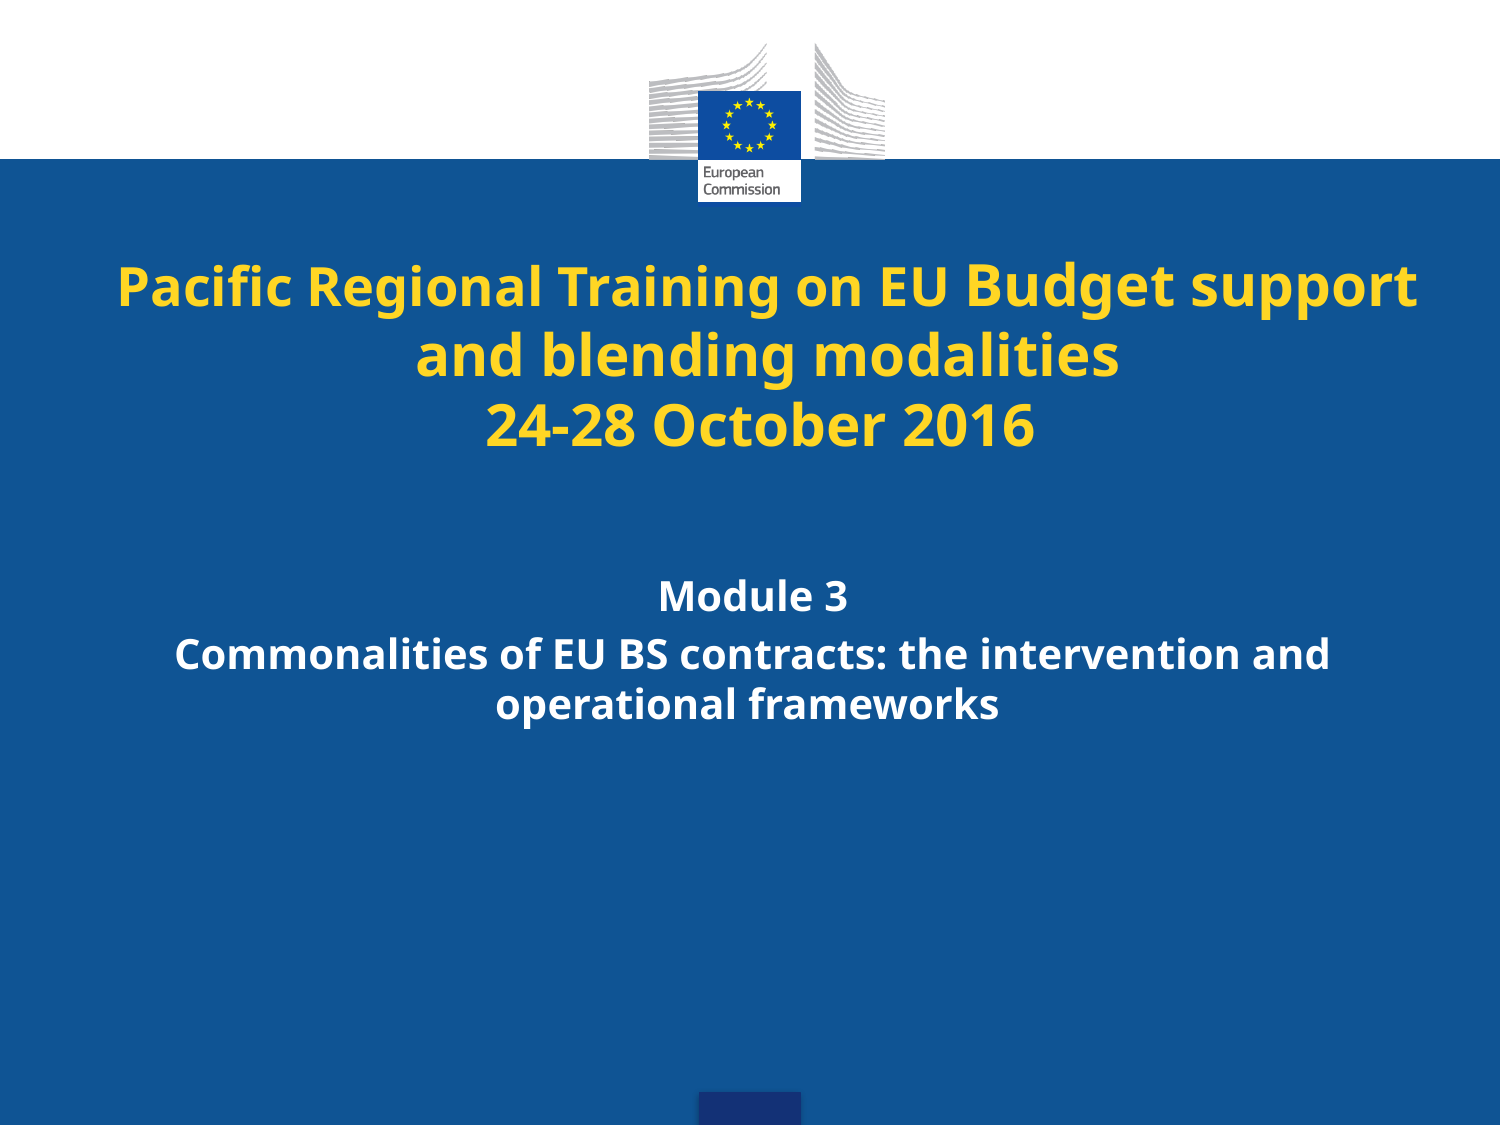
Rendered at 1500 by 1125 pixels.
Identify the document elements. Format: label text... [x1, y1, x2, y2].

title Pacific Regional Training on EU Budget support and blending modalities 24-28 October 2016 [88, 266, 1447, 480]
subtitle Module 3 Commonalities of EU BS contracts: the intervention and operational frameworks [52, 503, 1454, 858]
